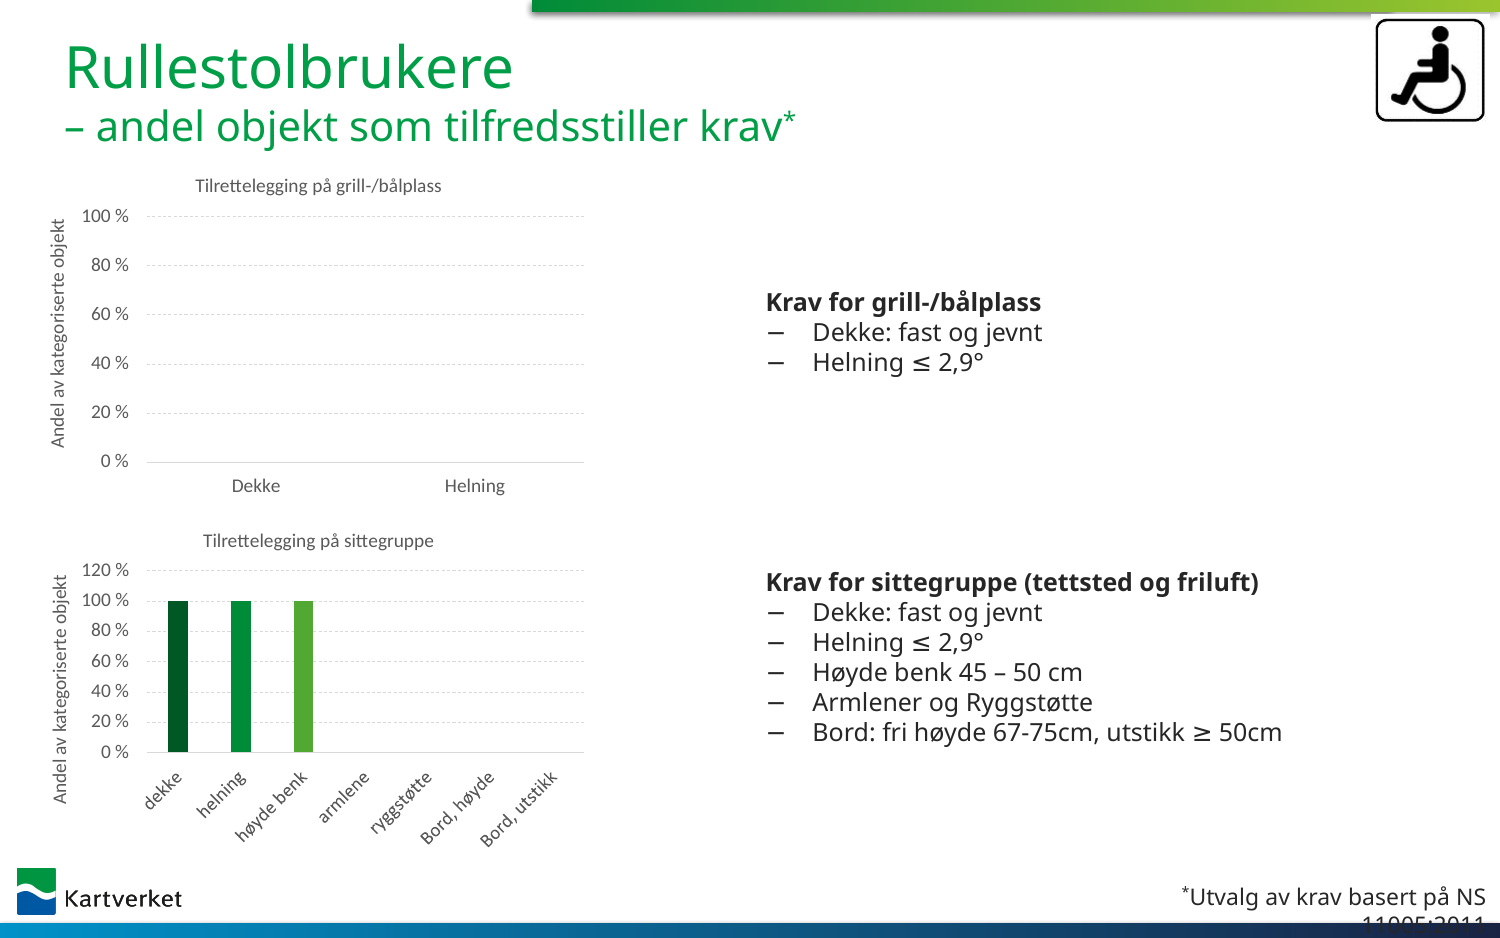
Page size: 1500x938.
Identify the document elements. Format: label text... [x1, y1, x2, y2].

picture [41, 166, 596, 505]
text_box Krav for grill-/bålplass Dekke: fast og jevnt Helning ≤ 2,9° [750, 279, 1452, 384]
text_box Rullestolbrukere – andel objekt som tilfredsstiller krav* [49, 14, 1431, 158]
text_box *Utvalg av krav basert på NS 11005:2011 [1068, 873, 1500, 938]
text_box Krav for sittegruppe (tettsted og friluft) Dekke: fast og jevnt Helning ≤ 2,9° Høyde benk 45 – 50 cm Armlener og Ryggstøtte Bord: fri høyde 67-75cm, utstikk ≥ 50cm [750, 559, 1500, 754]
picture [1371, 13, 1491, 127]
picture [41, 520, 596, 859]
